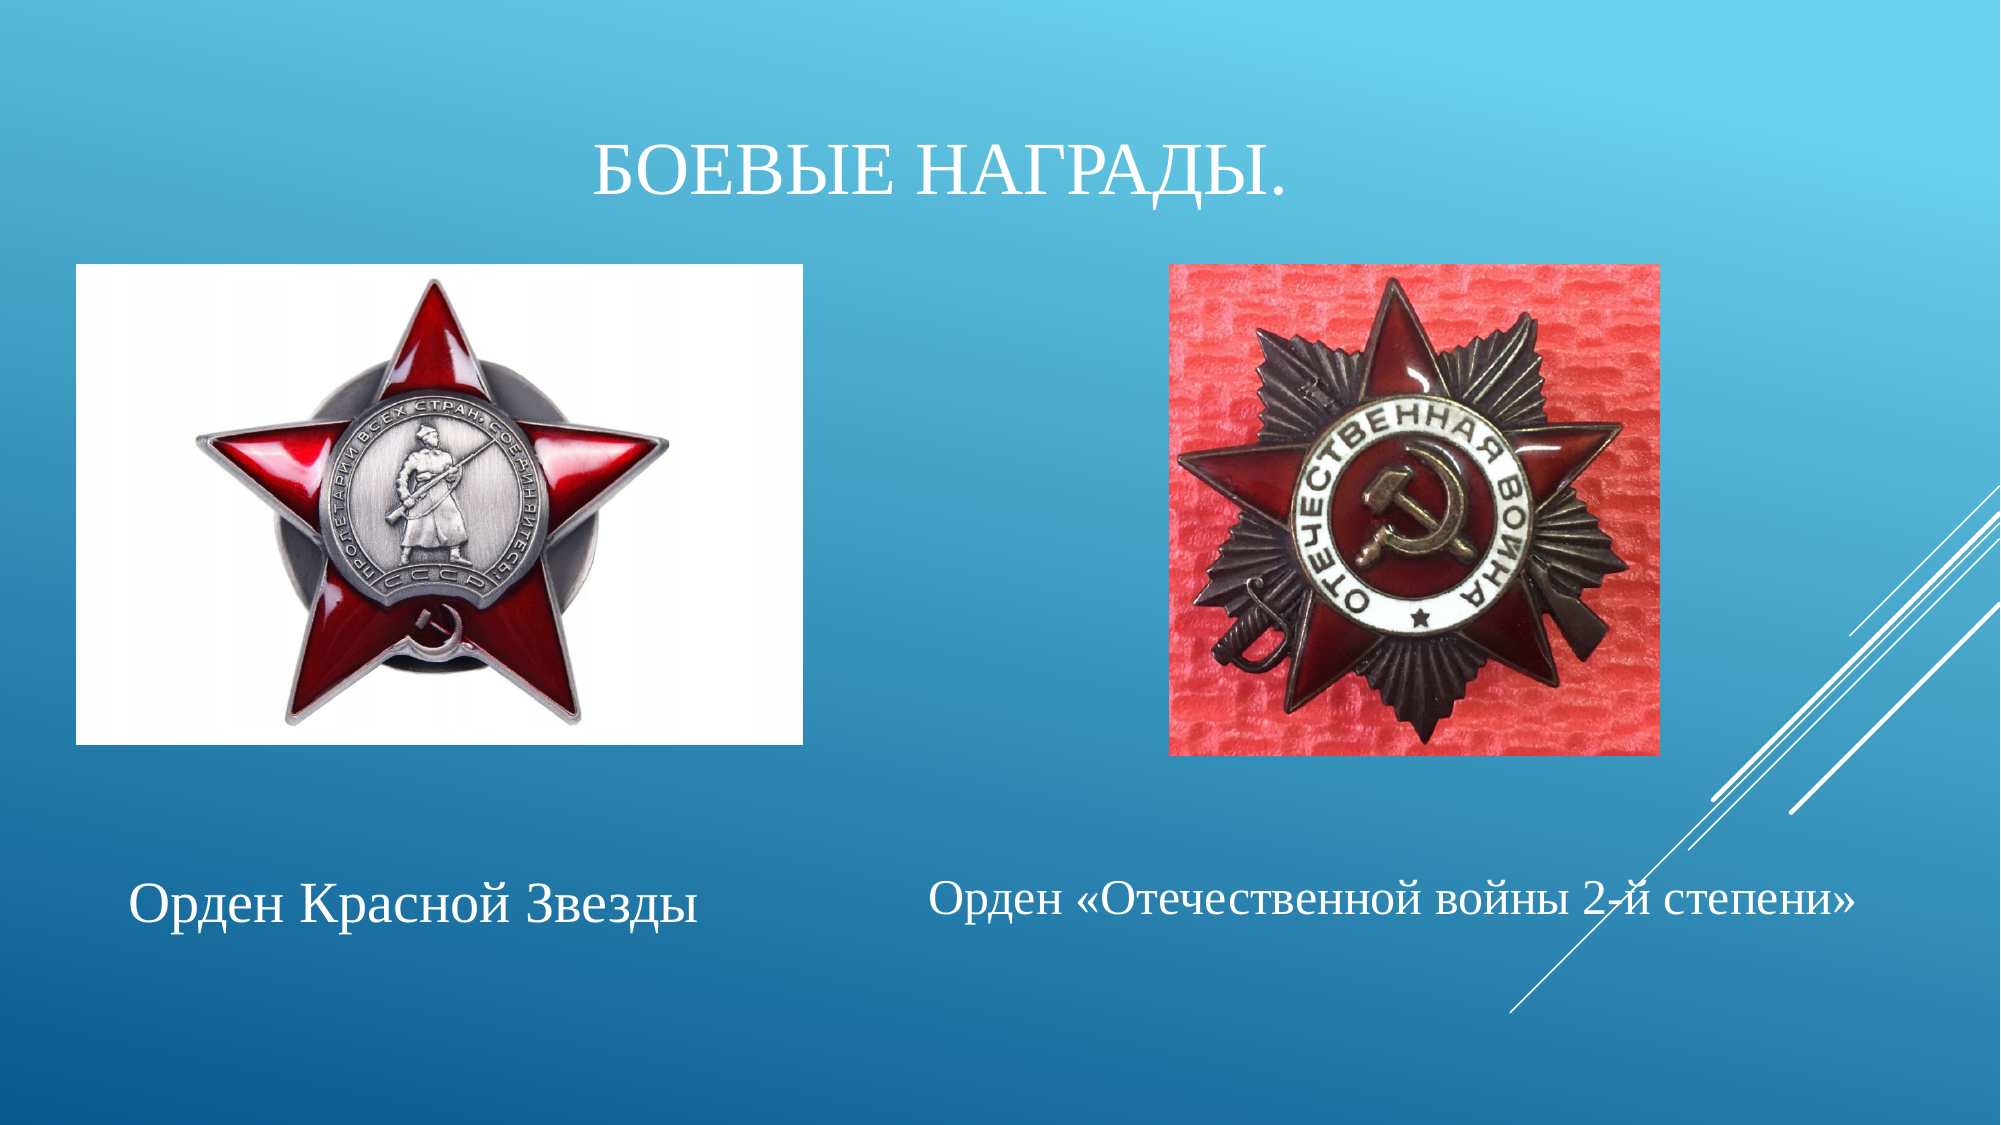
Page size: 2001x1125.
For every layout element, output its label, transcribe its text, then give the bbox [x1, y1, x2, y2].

text_box Орден «Отечественной войны 2-й степени» [913, 856, 2000, 1002]
picture [1169, 264, 1660, 756]
text_box Орден Красной Звезды [113, 856, 832, 942]
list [76, 264, 803, 746]
title Боевые награды. [577, 40, 1389, 288]
